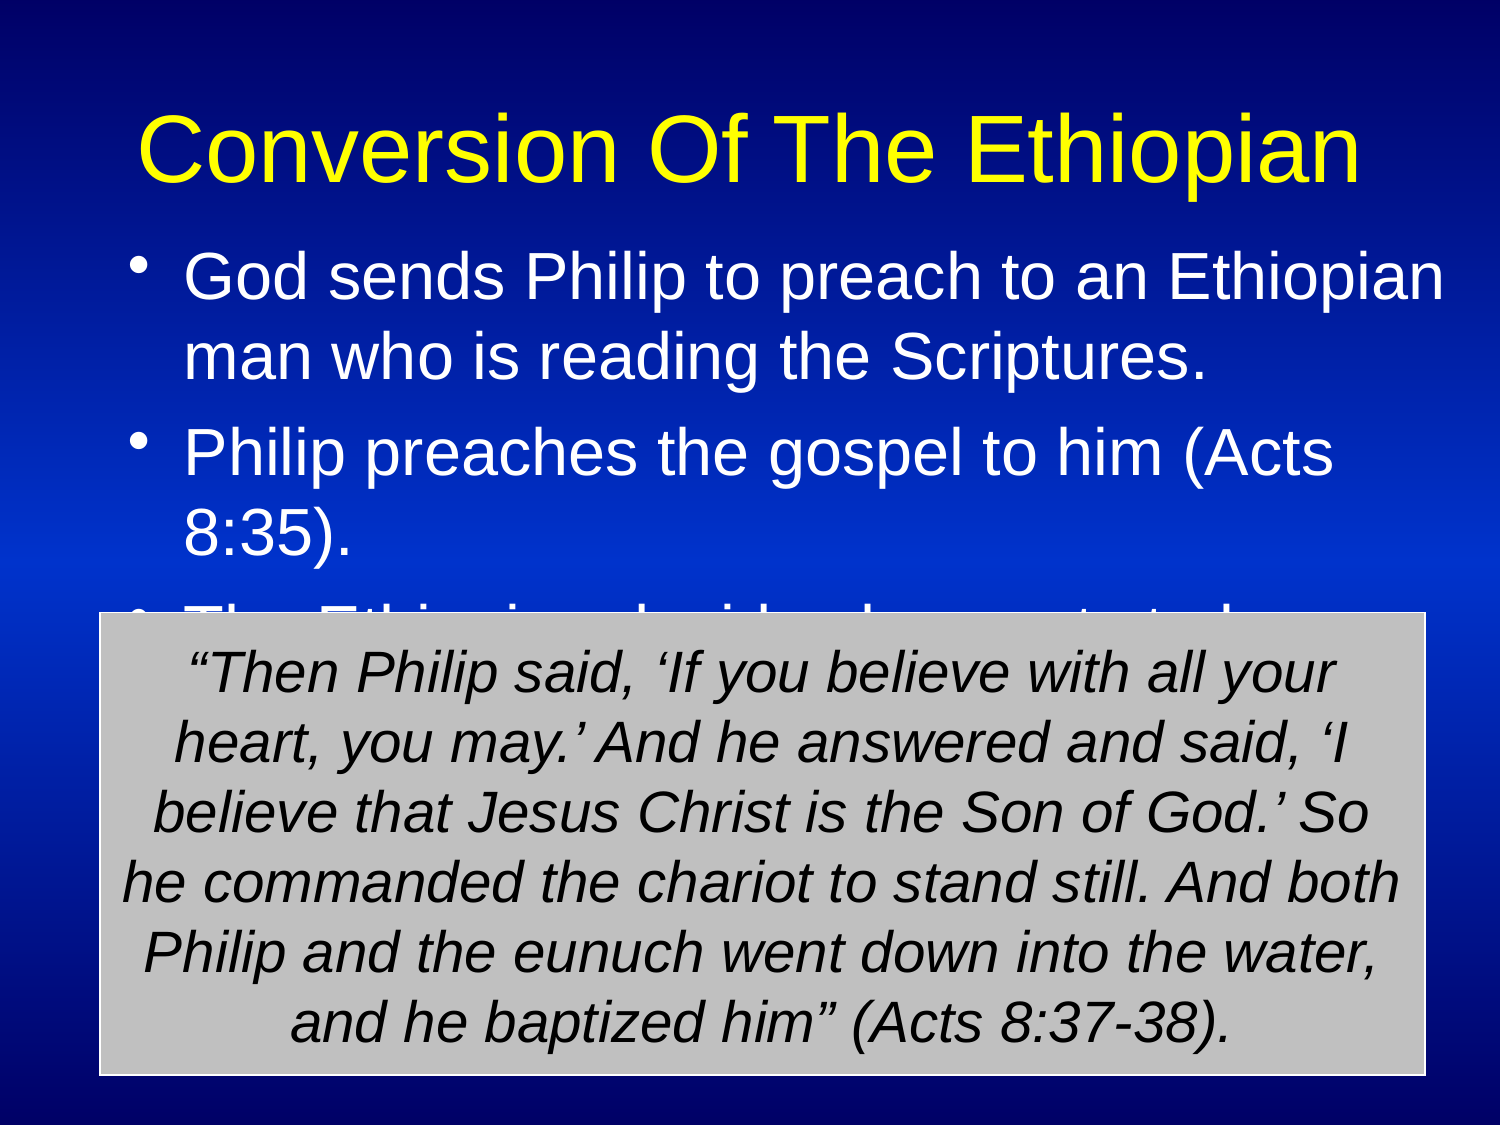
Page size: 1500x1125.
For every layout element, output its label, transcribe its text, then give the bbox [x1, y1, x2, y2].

text_box “Then Philip said, ‘If you believe with all your heart, you may.’ And he answered and said, ‘I believe that Jesus Christ is the Son of God.’ So he commanded the chariot to stand still. And both Philip and the eunuch went down into the water, and he baptized him” (Acts 8:37-38). [99, 612, 1425, 1075]
list God sends Philip to preach to an Ethiopian man who is reading the Scriptures. Philip preaches the gospel to him (Acts 8:35). The Ethiopian decides he wants to be baptized (Acts 8:36). He confesses his belief in Jesus and is baptized. [112, 224, 1463, 1013]
title Conversion Of The Ethiopian [37, 50, 1463, 238]
